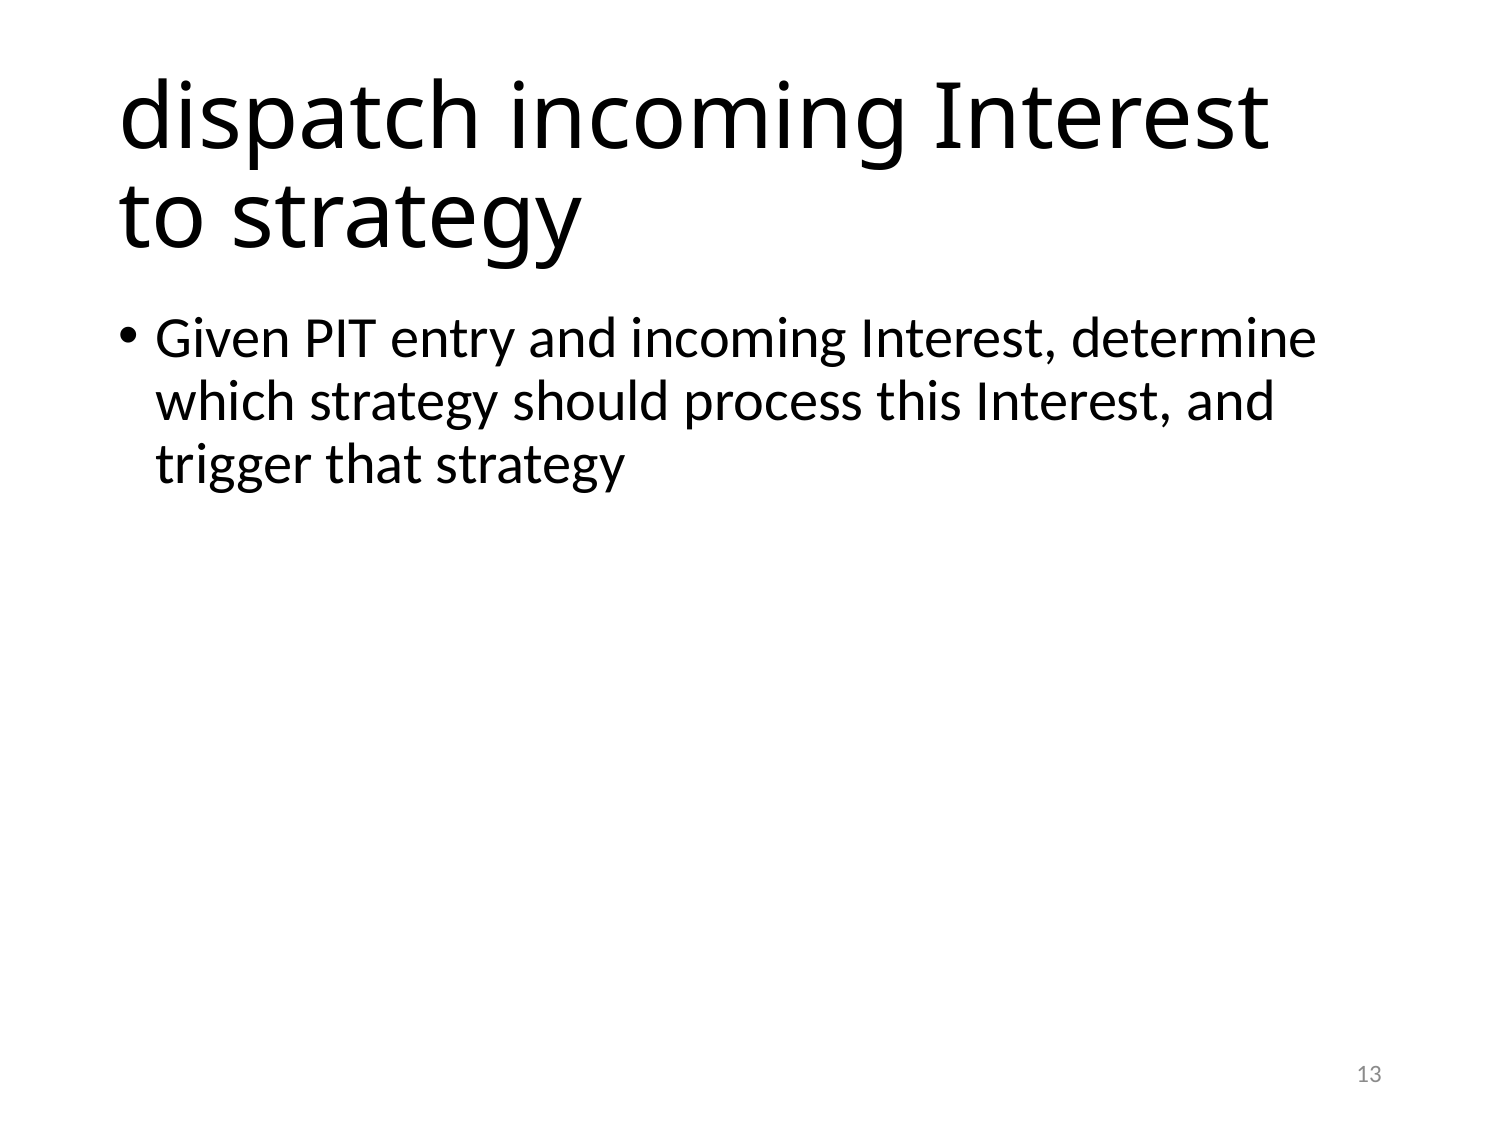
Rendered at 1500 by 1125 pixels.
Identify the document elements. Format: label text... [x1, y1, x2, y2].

slide_number 13 [1059, 1042, 1397, 1103]
title dispatch incoming Interest to strategy [103, 59, 1397, 278]
list Given PIT entry and incoming Interest, determine which strategy should process this Interest, and trigger that strategy [103, 299, 1397, 1014]
